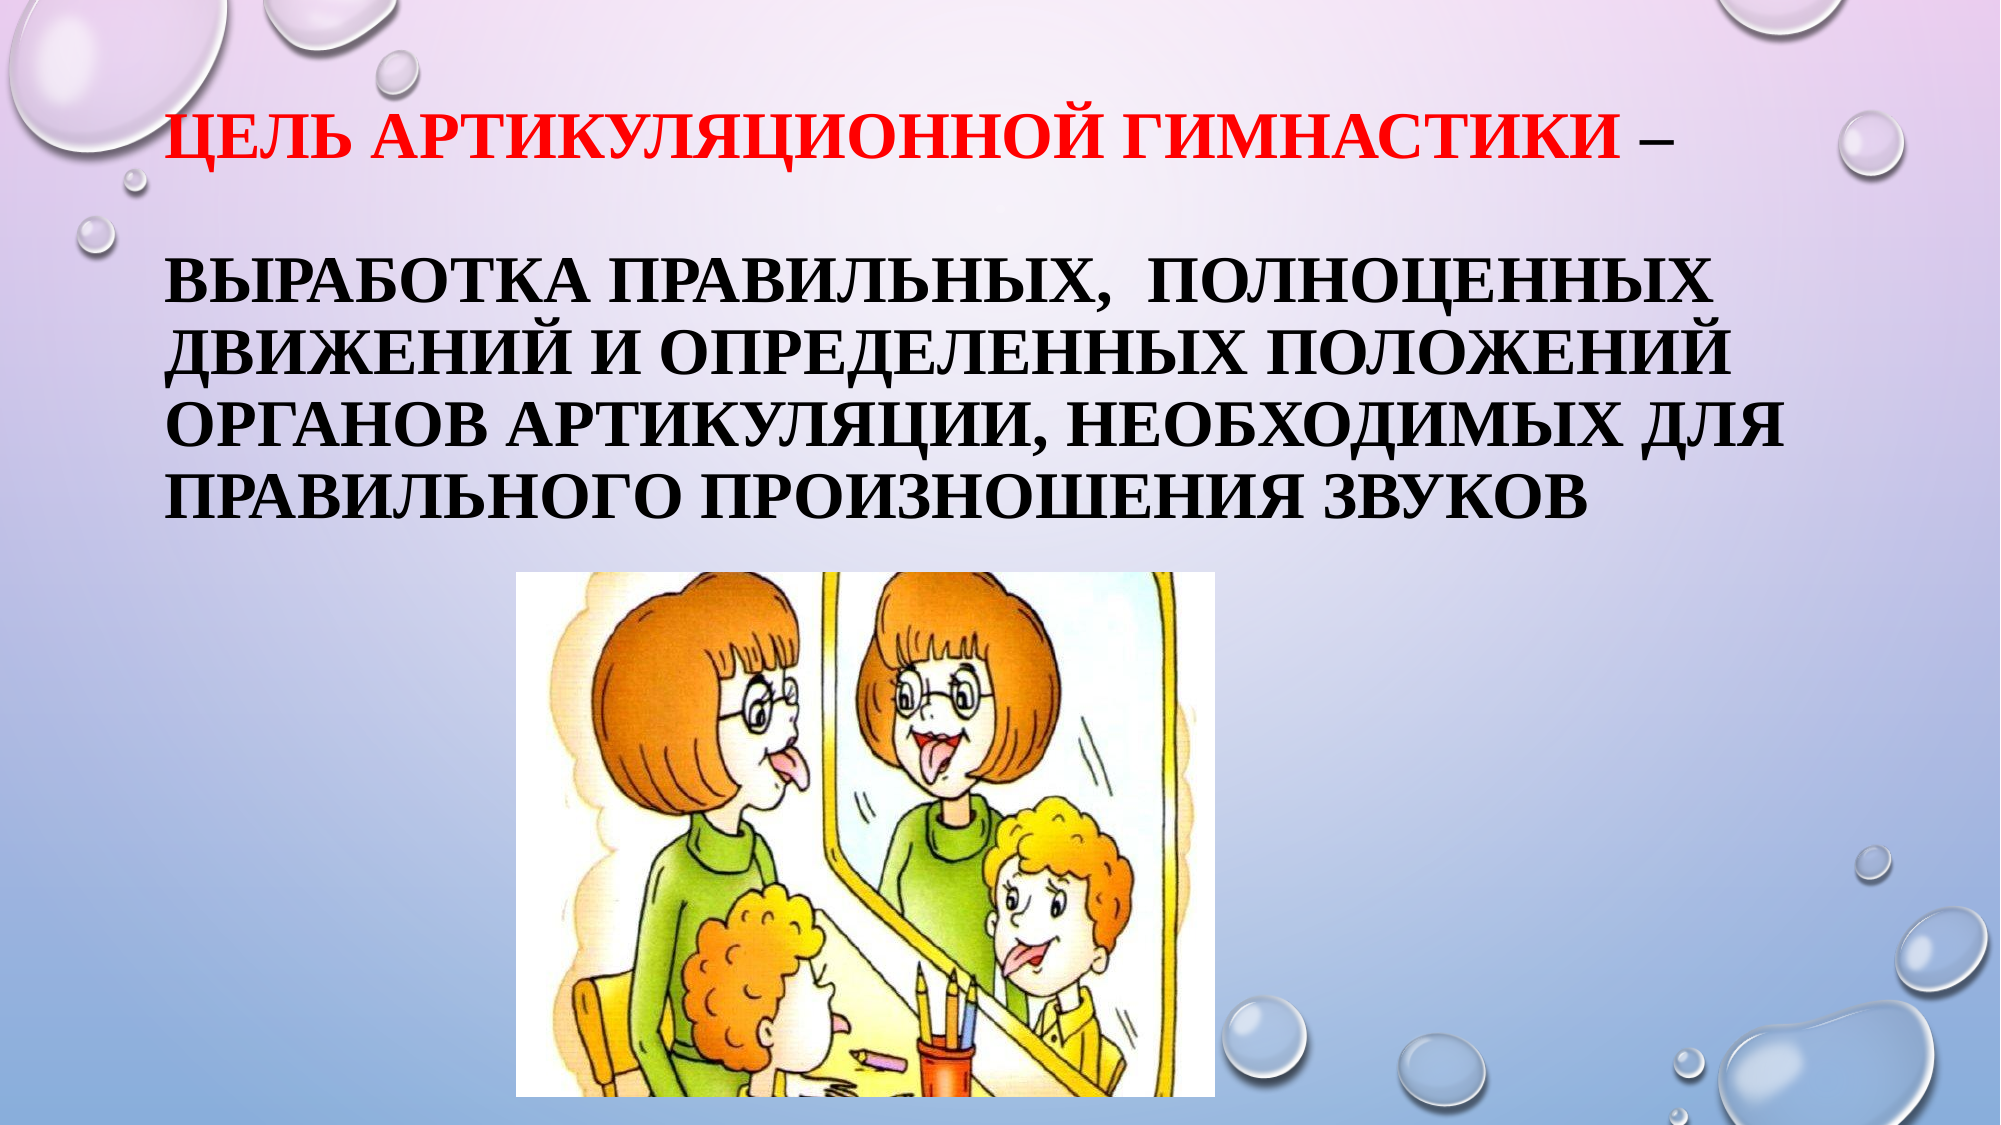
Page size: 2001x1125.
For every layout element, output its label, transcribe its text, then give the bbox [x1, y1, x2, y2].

title Цель артикуляционной гимнастики – выработка правильных, полноценных движений и определенных положений органов артикуляции, необходимых для правильного произношения звуков [149, 0, 1851, 715]
picture [0, 0, 2000, 1125]
